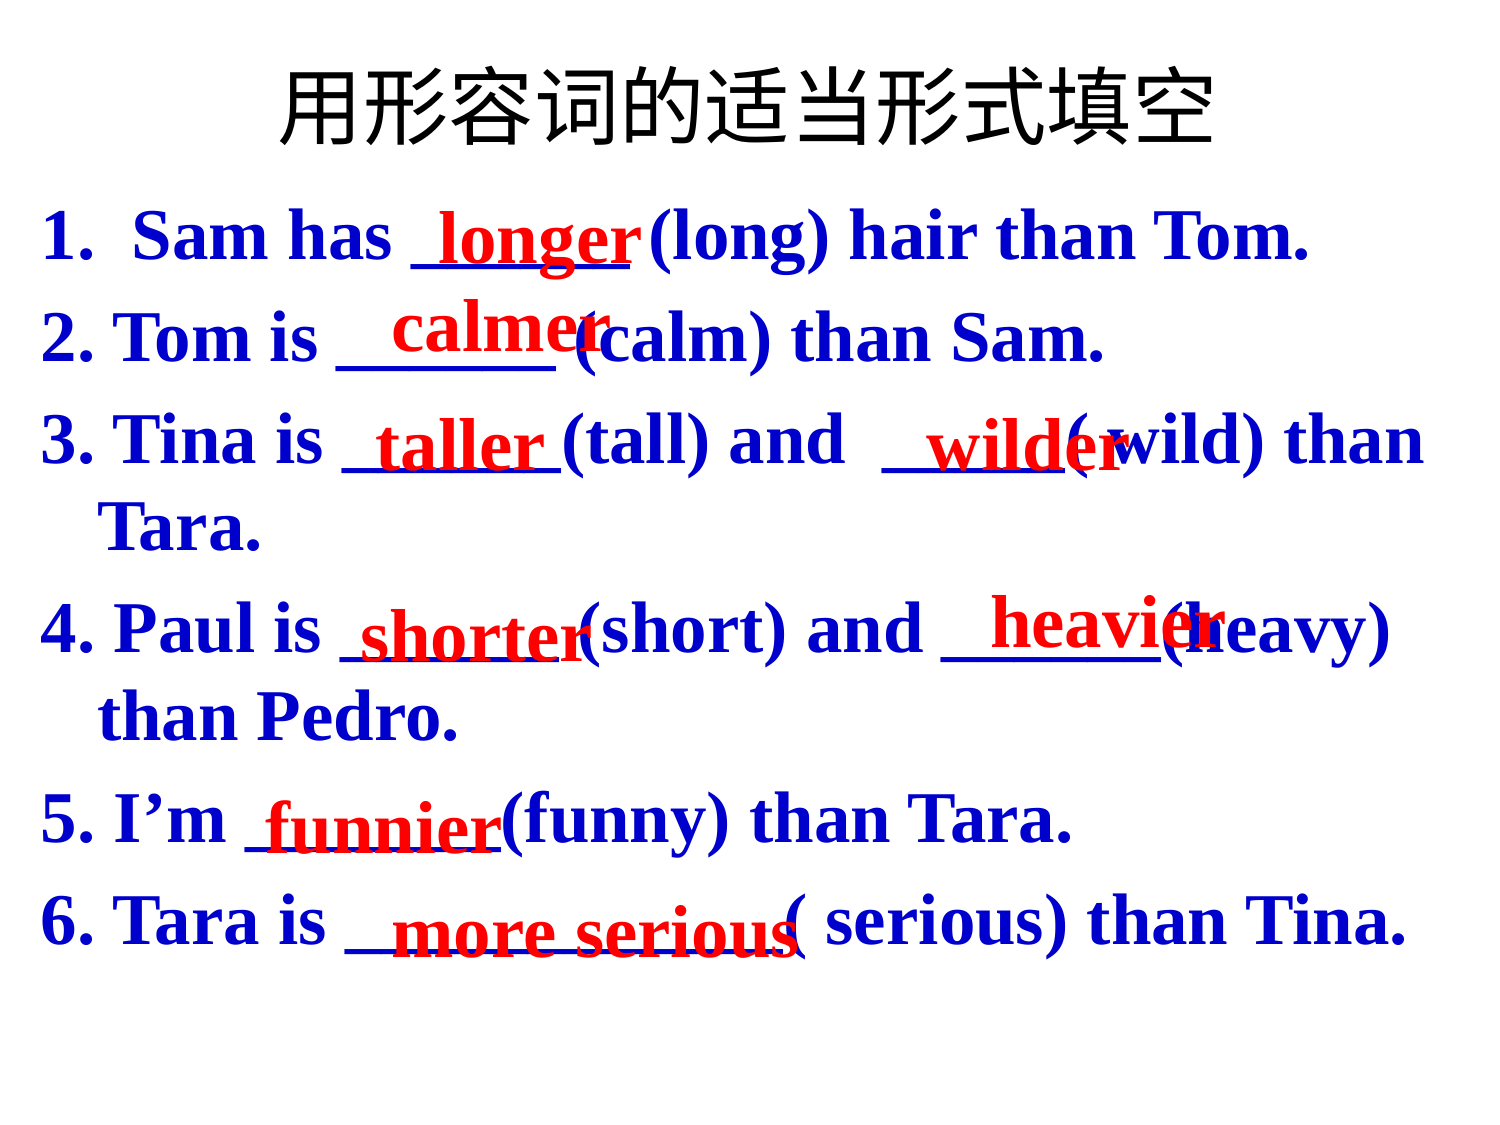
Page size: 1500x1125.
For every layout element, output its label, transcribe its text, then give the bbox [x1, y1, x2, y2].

text_box longer [419, 178, 750, 289]
list 1. Sam has ______ (long) hair than Tom. 2. Tom is ______ (calm) than Sam. 3. Tina is ______(tall) and _____( wild) than Tara. 4. Paul is ______ (short) and ______(heavy) than Pedro. 5. I’m _______(funny) than Tara. 6. Tara is ____________( serious) than Tina. [25, 178, 1475, 922]
text_box more serious [372, 872, 861, 983]
text_box funnier [246, 769, 577, 879]
text_box calmer [372, 267, 703, 377]
text_box shorter [340, 577, 671, 687]
text_box taller [356, 385, 687, 495]
title 用形容词的适当形式填空 [72, 31, 1424, 178]
text_box wilder [907, 385, 1238, 495]
text_box heavier [970, 562, 1301, 672]
